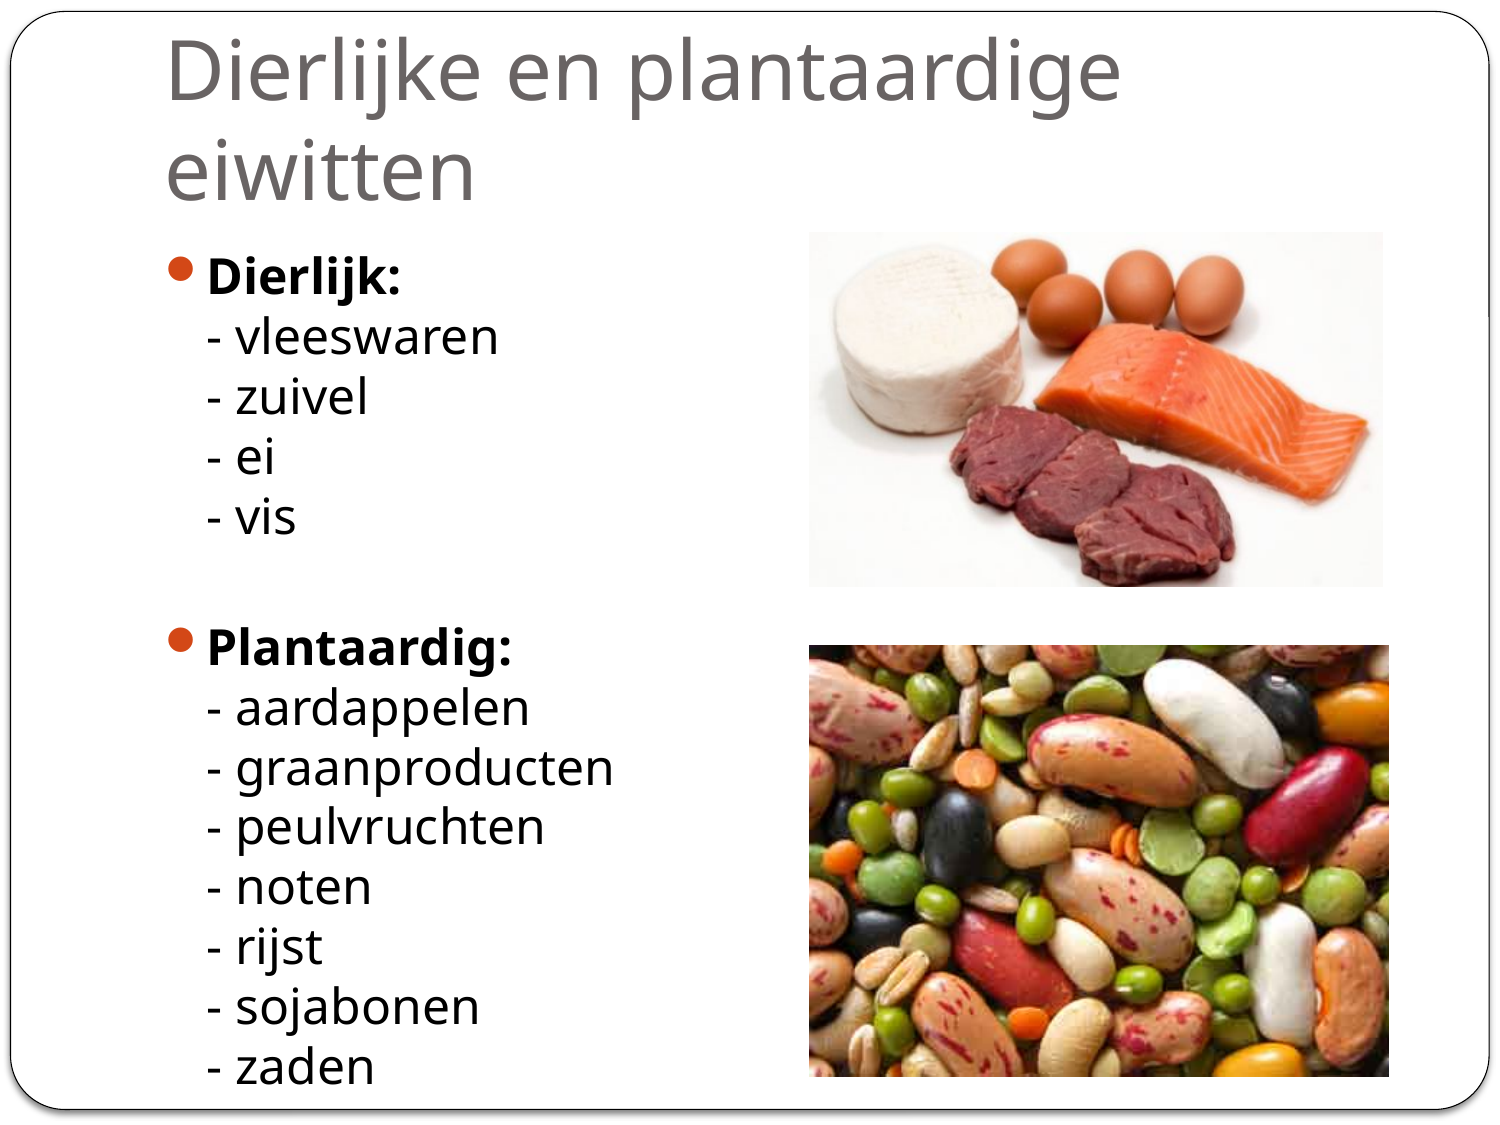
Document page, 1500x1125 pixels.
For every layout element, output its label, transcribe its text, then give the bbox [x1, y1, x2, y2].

list Dierlijk: - vleeswaren - zuivel - ei - vis Plantaardig: - aardappelen - graanproducten - peulvruchten - noten - rijst - sojabonen - zaden [150, 237, 1425, 1106]
title Dierlijke en plantaardige eiwitten [150, 45, 1425, 233]
picture [809, 644, 1389, 1078]
picture [809, 232, 1383, 588]
